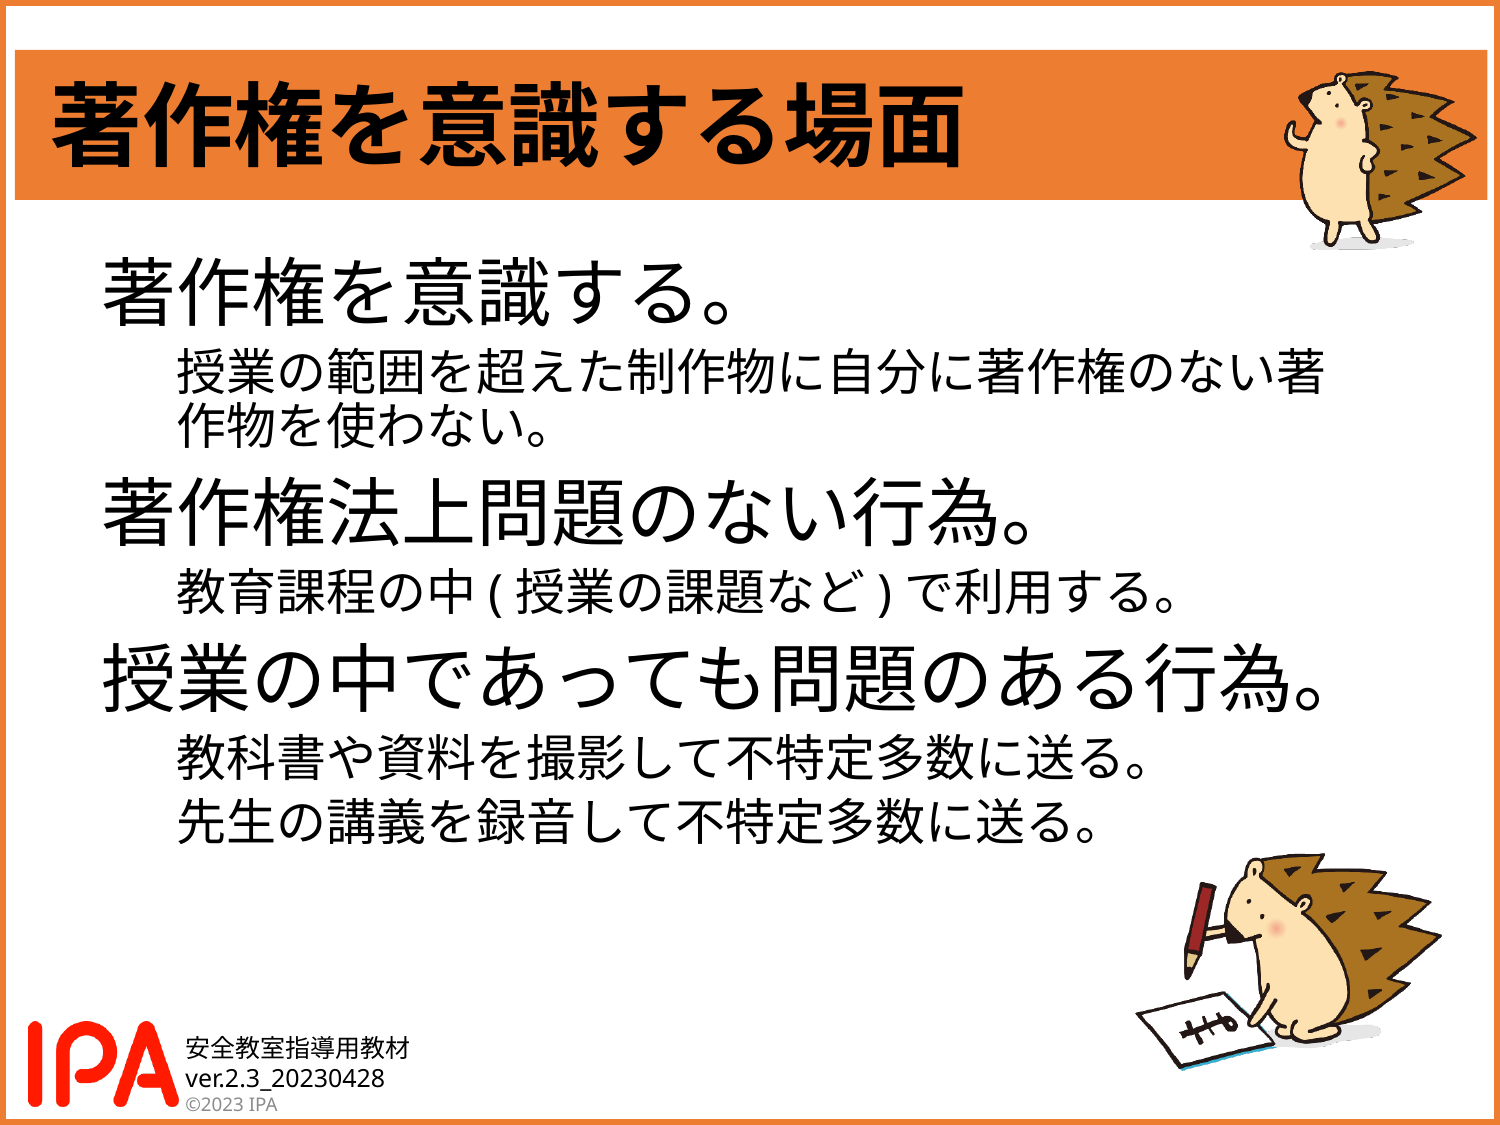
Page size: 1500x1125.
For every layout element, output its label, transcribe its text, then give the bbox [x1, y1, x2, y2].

picture [28, 1021, 179, 1107]
title 著作権を意識する場面 [35, 65, 1341, 195]
picture [1284, 71, 1477, 250]
list 著作権を意識する。 授業の範囲を超えた制作物に自分に著作権のない著作物を使わない。 著作権法上問題のない行為。 教育課程の中(授業の課題など)で利用する。 授業の中であっても問題のある行為。 教科書や資料を撮影して不特定多数に送る。 先生の講義を録音して不特定多数に送る。 [86, 248, 1381, 962]
picture [1135, 853, 1442, 1071]
